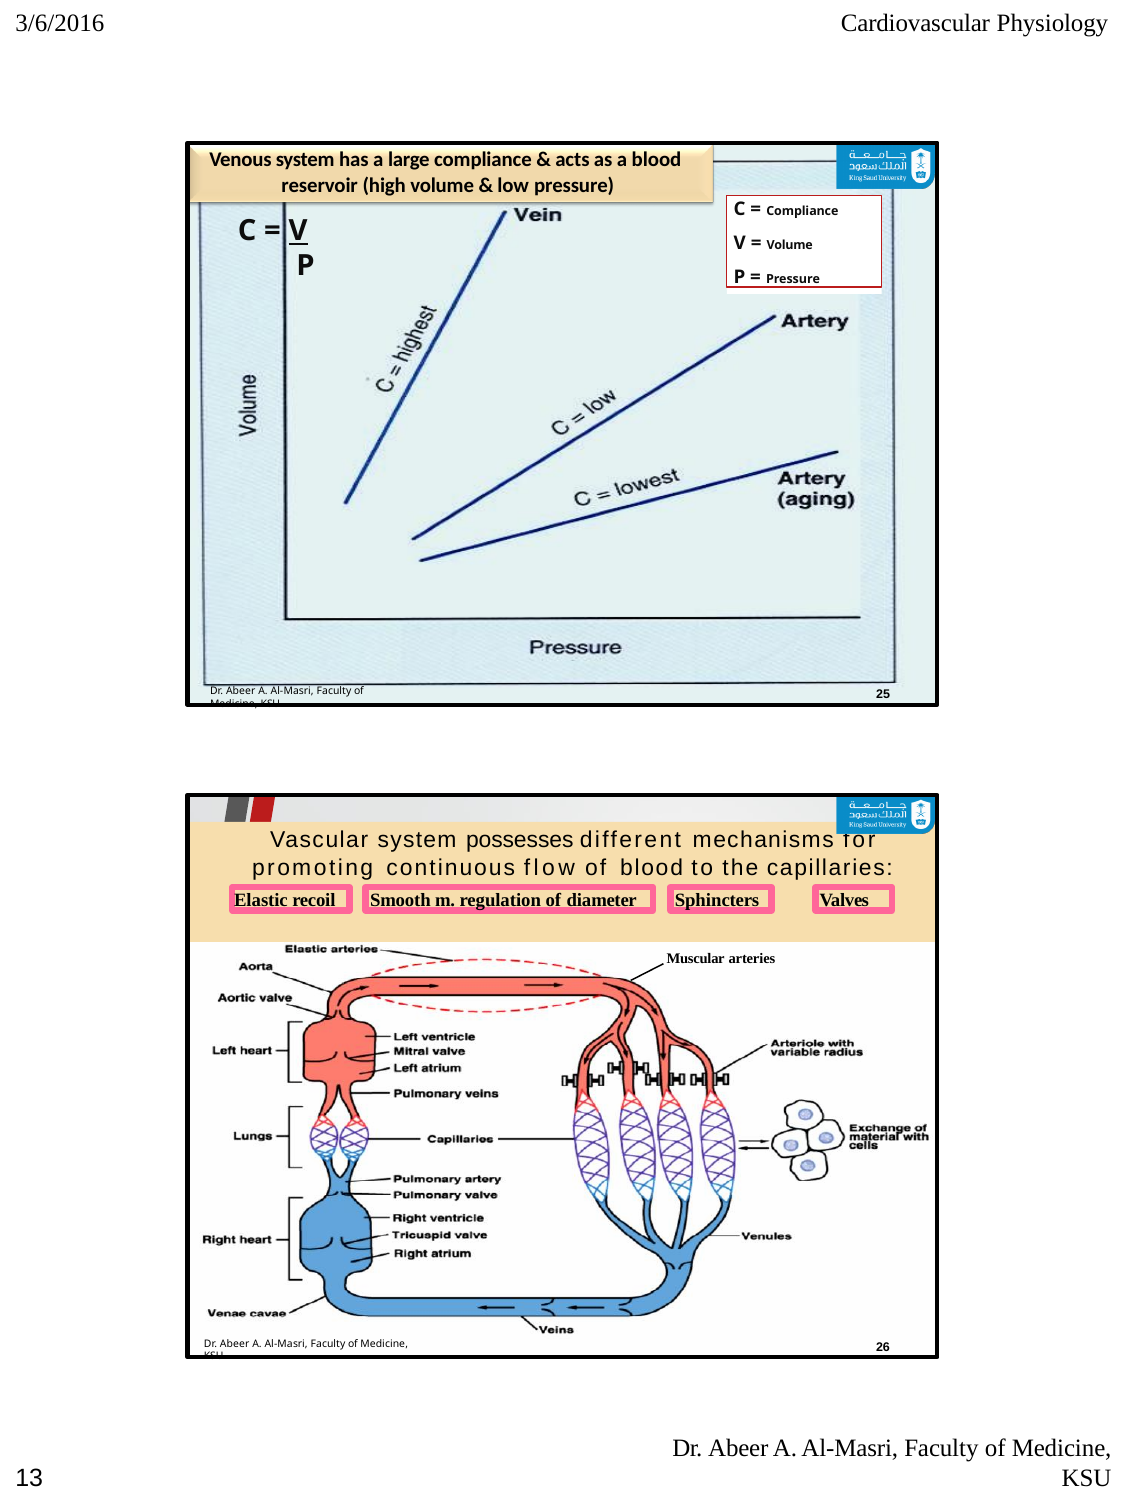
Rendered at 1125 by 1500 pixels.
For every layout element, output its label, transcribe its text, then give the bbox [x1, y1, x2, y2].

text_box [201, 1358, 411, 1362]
text_box Cardiovascular Physiology [838, 6, 1113, 37]
text_box [187, 794, 938, 1358]
text_box Dr. Abeer A. Al-Masri, Faculty of Medicine, KSU [210, 705, 414, 710]
slide_number 13 [13, 1464, 48, 1500]
footer Dr. Abeer A. Al-Masri, Faculty of Medicine, KSU [663, 1434, 1113, 1500]
text_box 3/6/2016 [13, 6, 107, 37]
text_box [187, 142, 938, 705]
